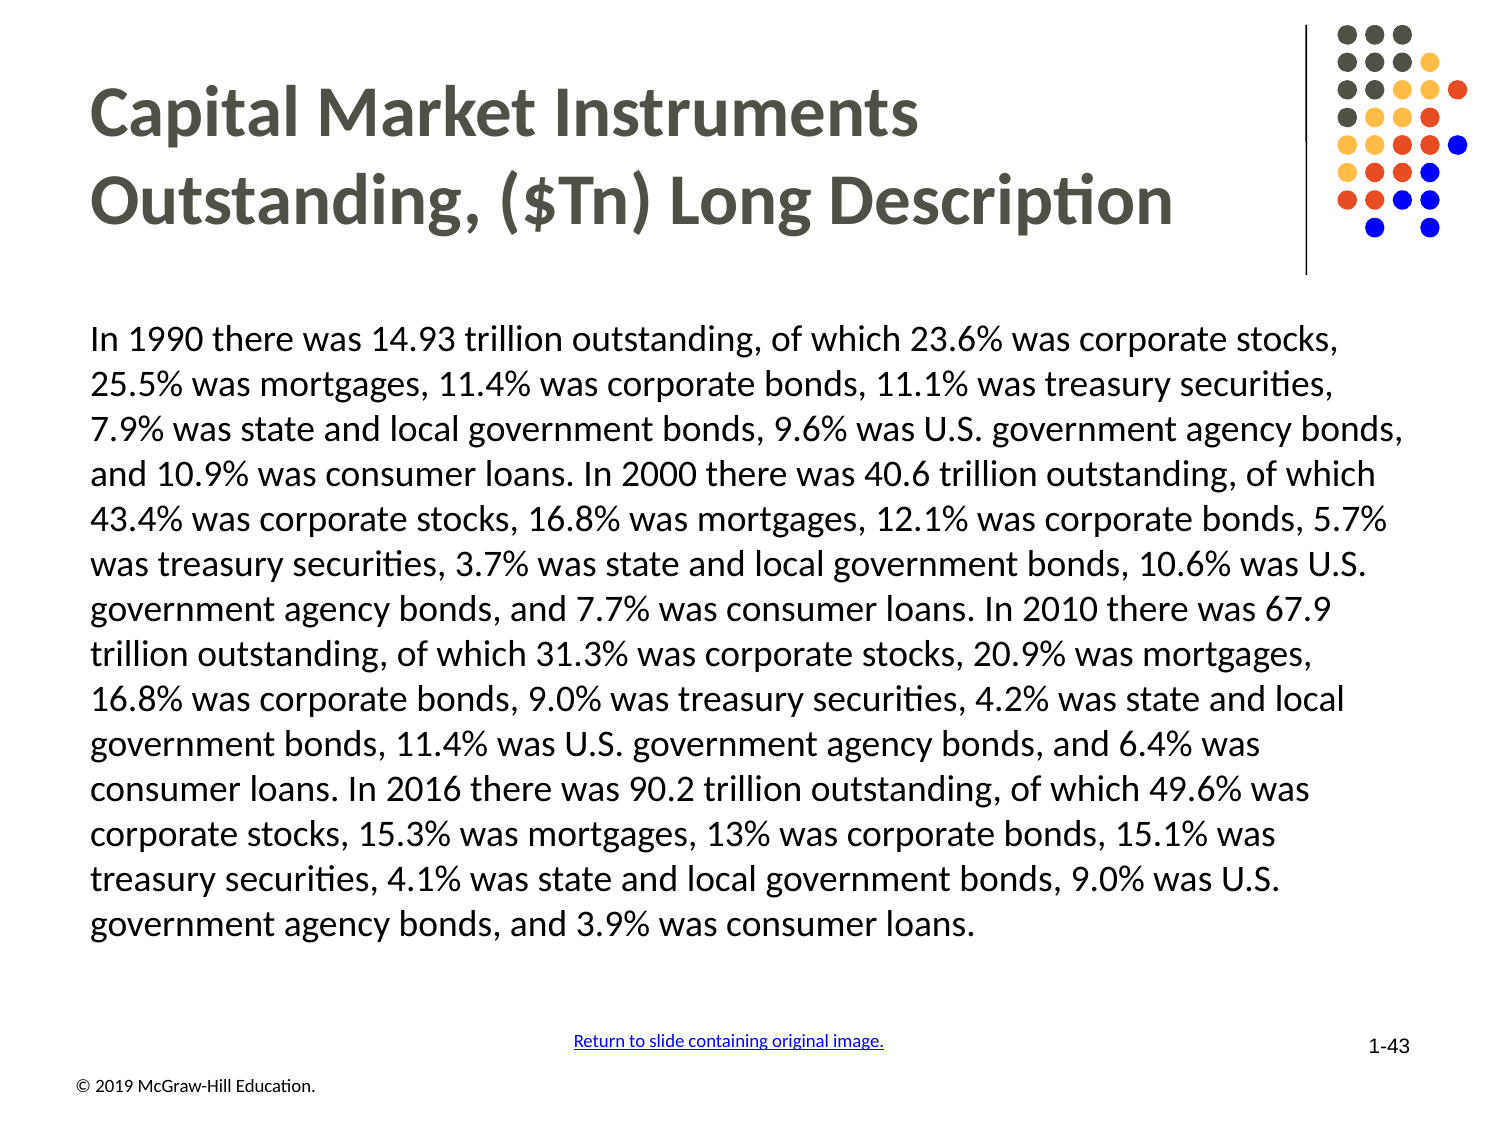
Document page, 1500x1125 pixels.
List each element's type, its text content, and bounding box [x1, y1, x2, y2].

list Return to slide containing original image. [526, 1021, 932, 1075]
title Capital Market Instruments Outstanding, ($Tn) Long Description [75, 59, 1313, 247]
list In 1990 there was 14.93 trillion outstanding, of which 23.6% was corporate stocks, 25.5% was mortgages, 11.4% was corporate bonds, 11.1% was treasury securities, 7.9% was state and local government bonds, 9.6% was U.S. government agency bonds, and 10.9% was consumer loans. In 2000 there was 40.6 trillion outstanding, of which 43.4% was corporate stocks, 16.8% was mortgages, 12.1% was corporate bonds, 5.7% was treasury securities, 3.7% was state and local government bonds, 10.6% was U.S. government agency bonds, and 7.7% was consumer loans. In 2010 there was 67.9 trillion outstanding, of which 31.3% was corporate stocks, 20.9% was mortgages, 16.8% was corporate bonds, 9.0% was treasury securities, 4.2% was state and local government bonds, 11.4% was U.S. government agency bonds, and 6.4% was consumer loans. In 2016 there was 90.2 trillion outstanding, of which 49.6% was corporate stocks, 15.3% was mortgages, 13% was corporate bonds, 15.1% was treasury securities, 4.1% was state and local government bonds, 9.0% was U.S. government agency bonds, and 3.9% was consumer loans. [75, 306, 1425, 963]
slide_number 1-43 [1074, 1025, 1425, 1100]
